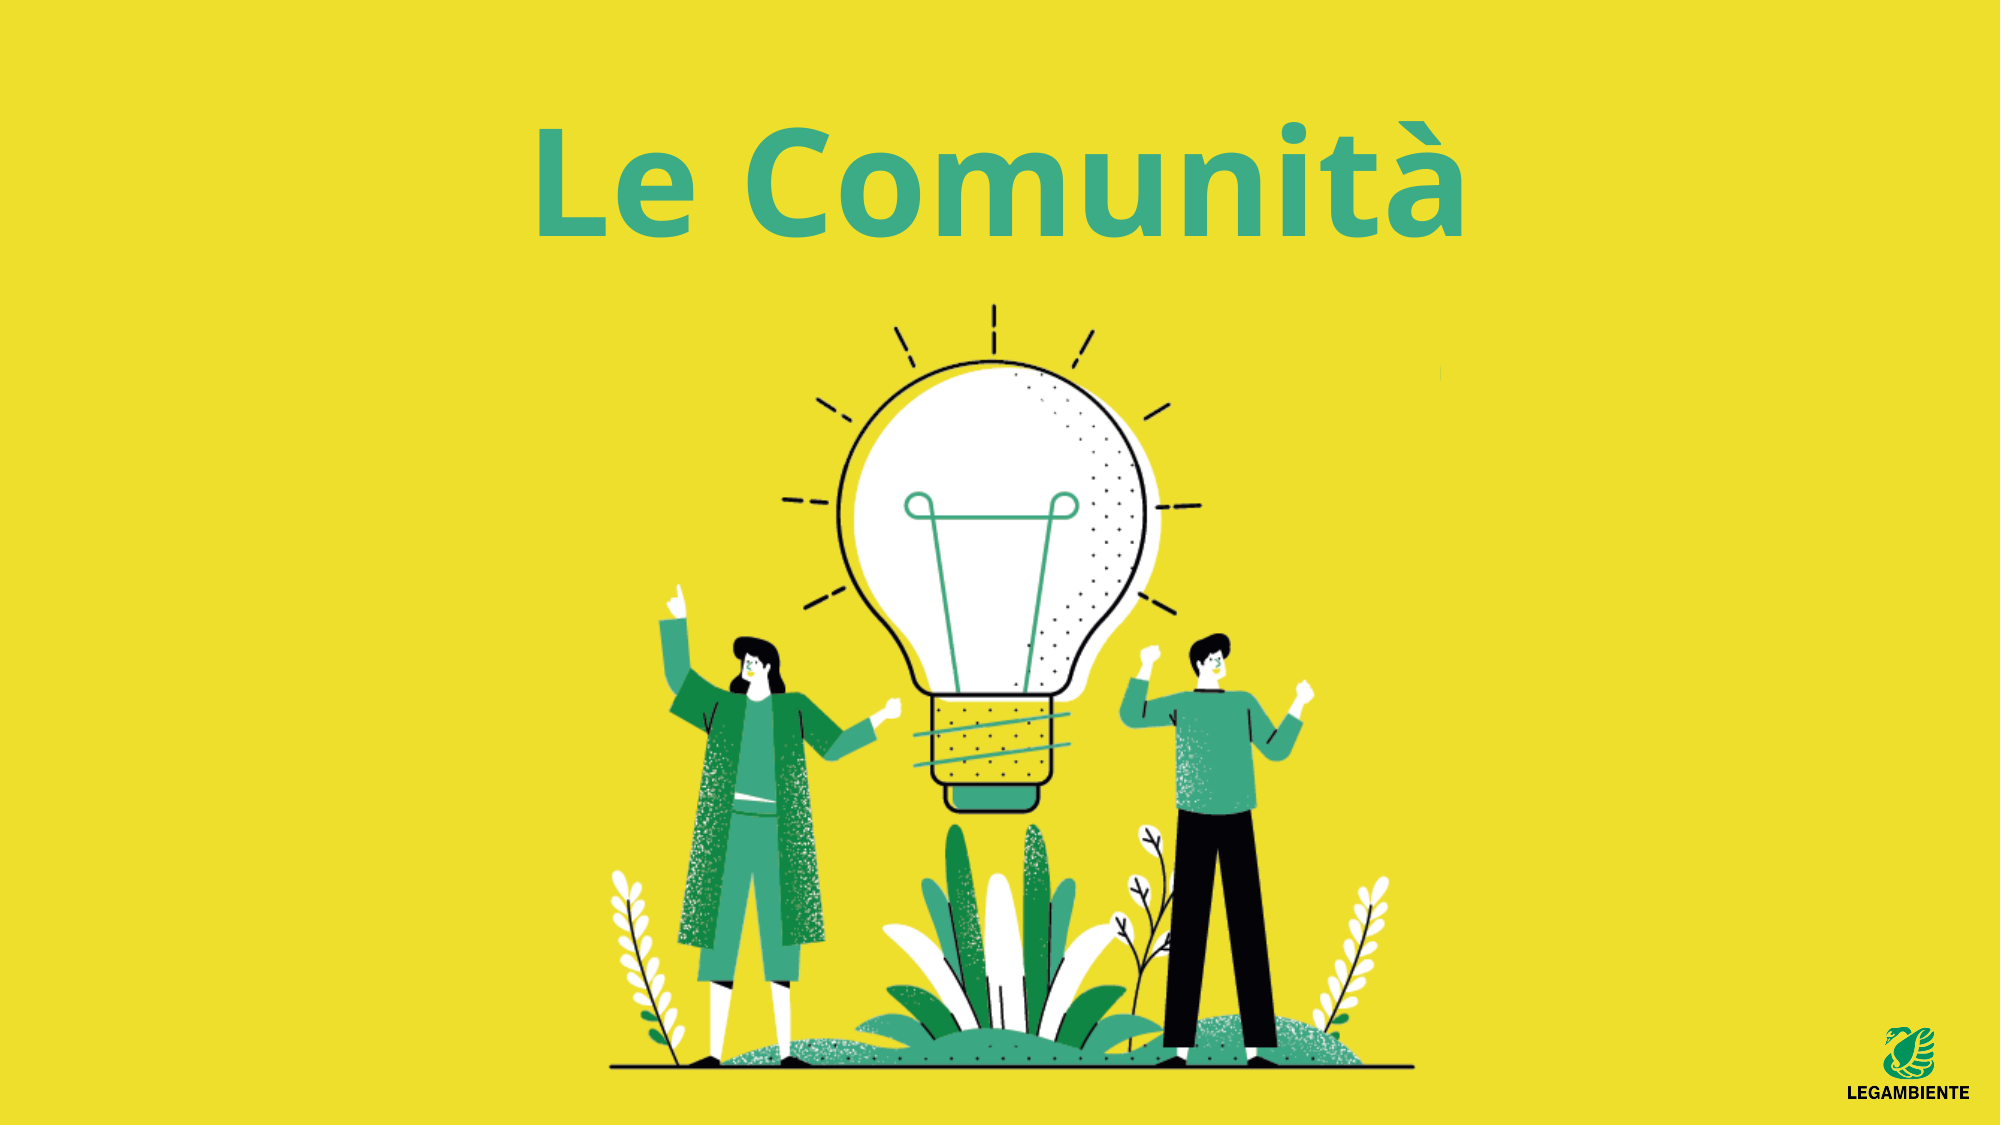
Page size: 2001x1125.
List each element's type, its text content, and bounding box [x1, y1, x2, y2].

picture [1838, 1023, 1979, 1103]
text_box Le Comunità Energetiche [122, 78, 1877, 454]
picture [560, 275, 1440, 1088]
